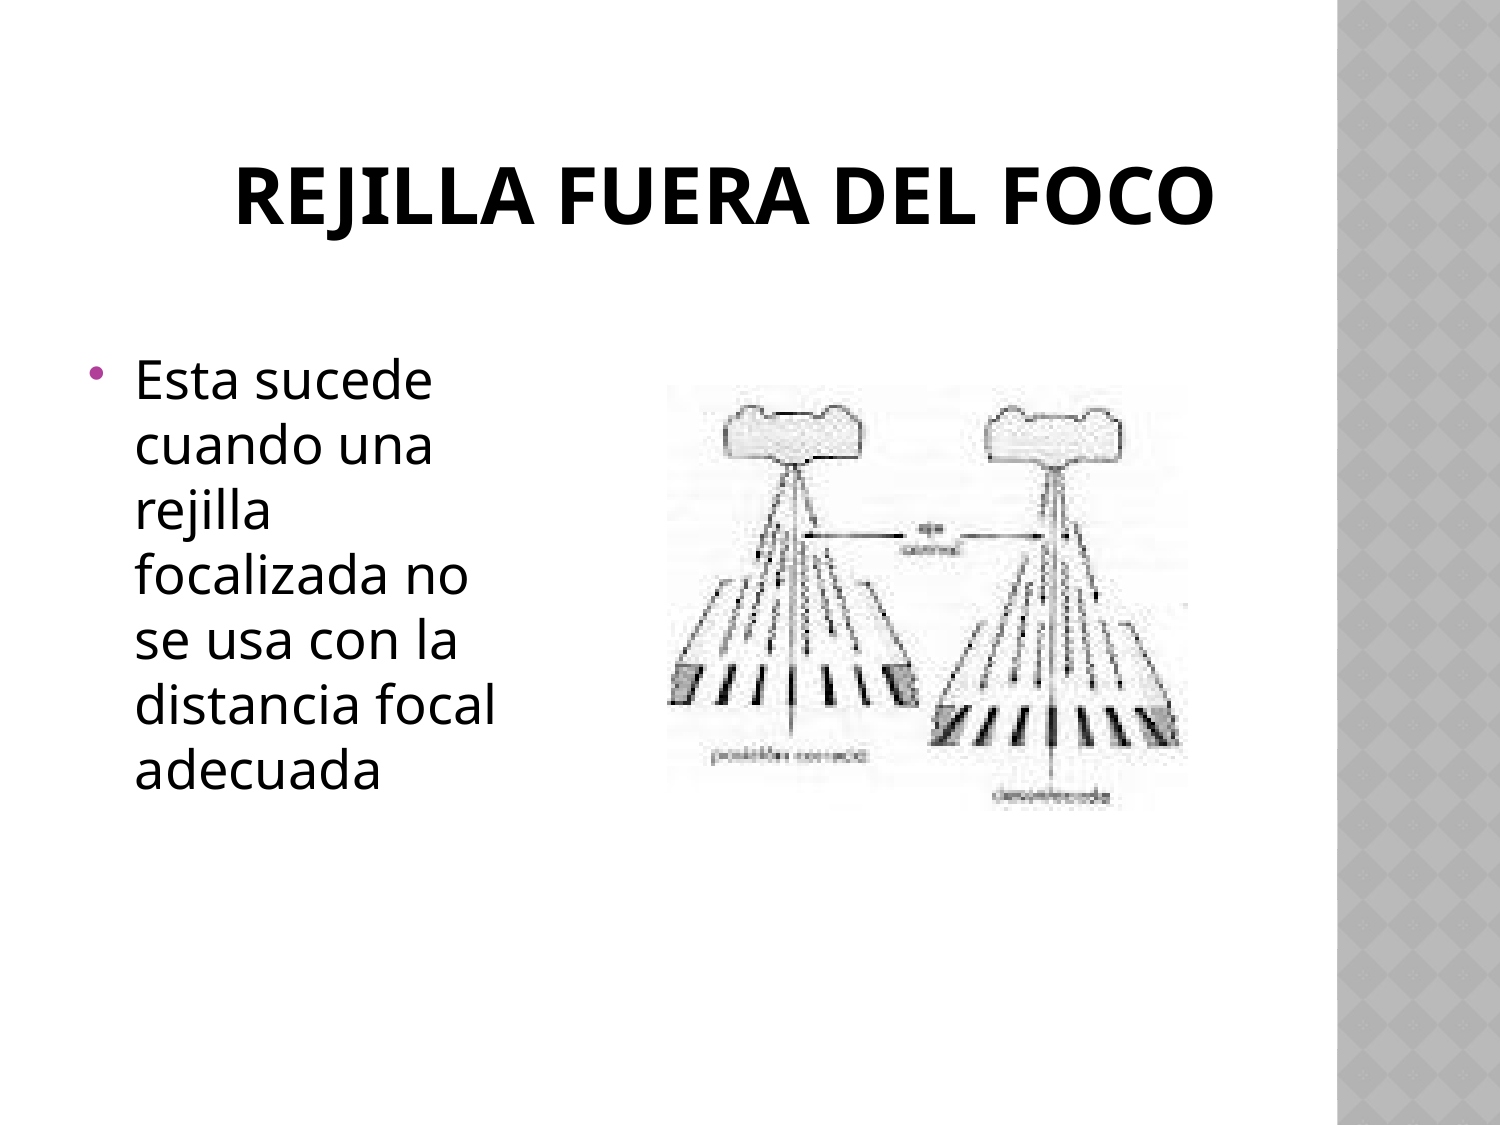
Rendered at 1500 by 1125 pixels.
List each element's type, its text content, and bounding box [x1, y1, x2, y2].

list Esta sucede cuando una rejilla focalizada no se usa con la distancia focal adecuada [75, 338, 550, 1059]
title Rejilla fuera del foco [75, 52, 1263, 240]
picture [666, 384, 1188, 811]
